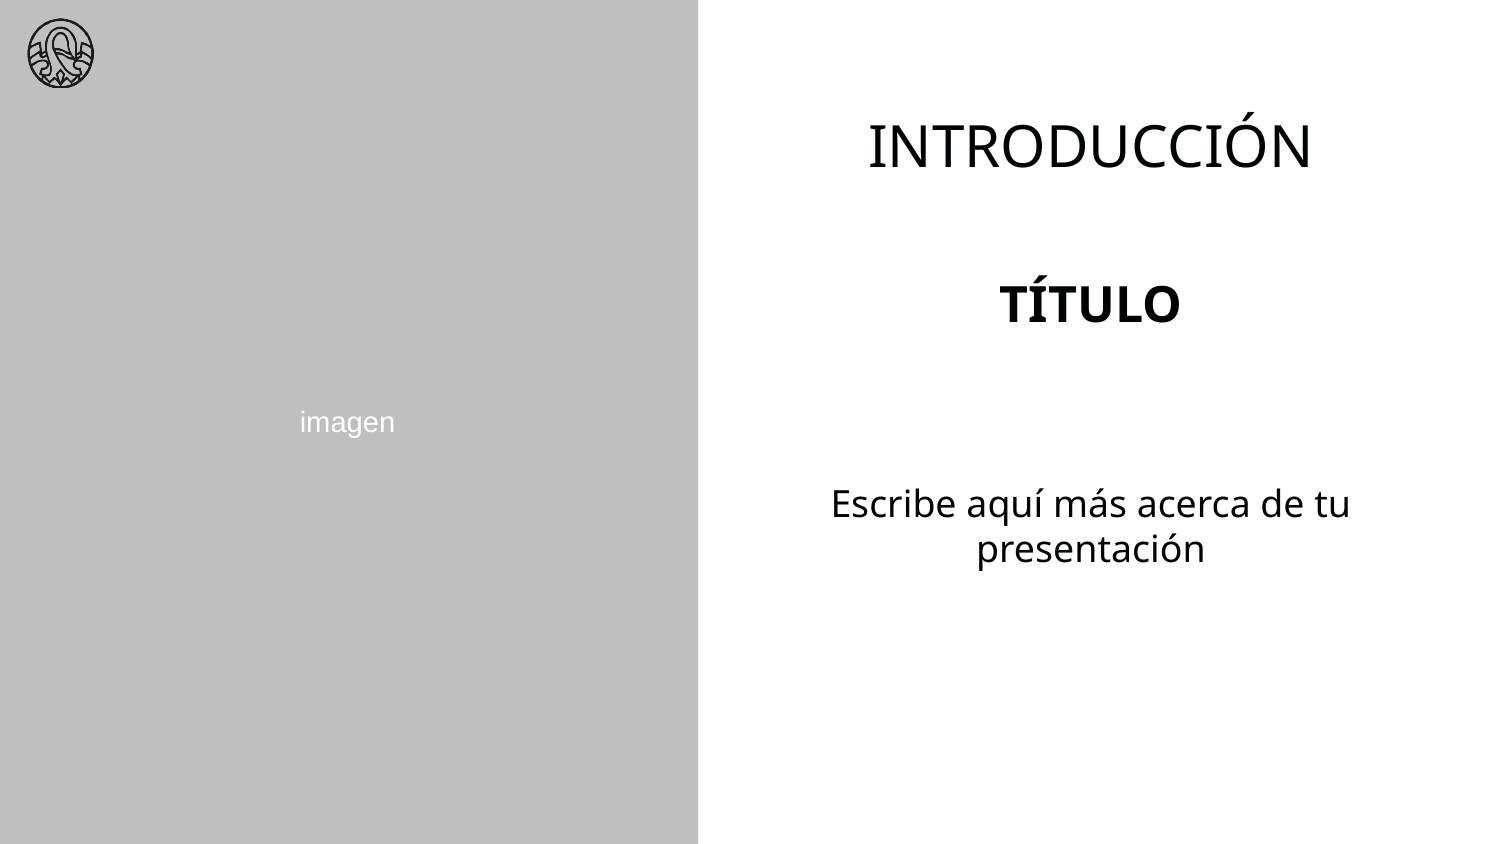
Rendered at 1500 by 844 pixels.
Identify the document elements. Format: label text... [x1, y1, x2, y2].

title INTRODUCCIÓN [793, 94, 1389, 209]
subtitle TÍTULO [858, 271, 1324, 334]
subtitle Escribe aquí más acerca de tu presentación [790, 347, 1392, 703]
picture [26, 18, 96, 88]
text_box imagen [0, 0, 700, 844]
